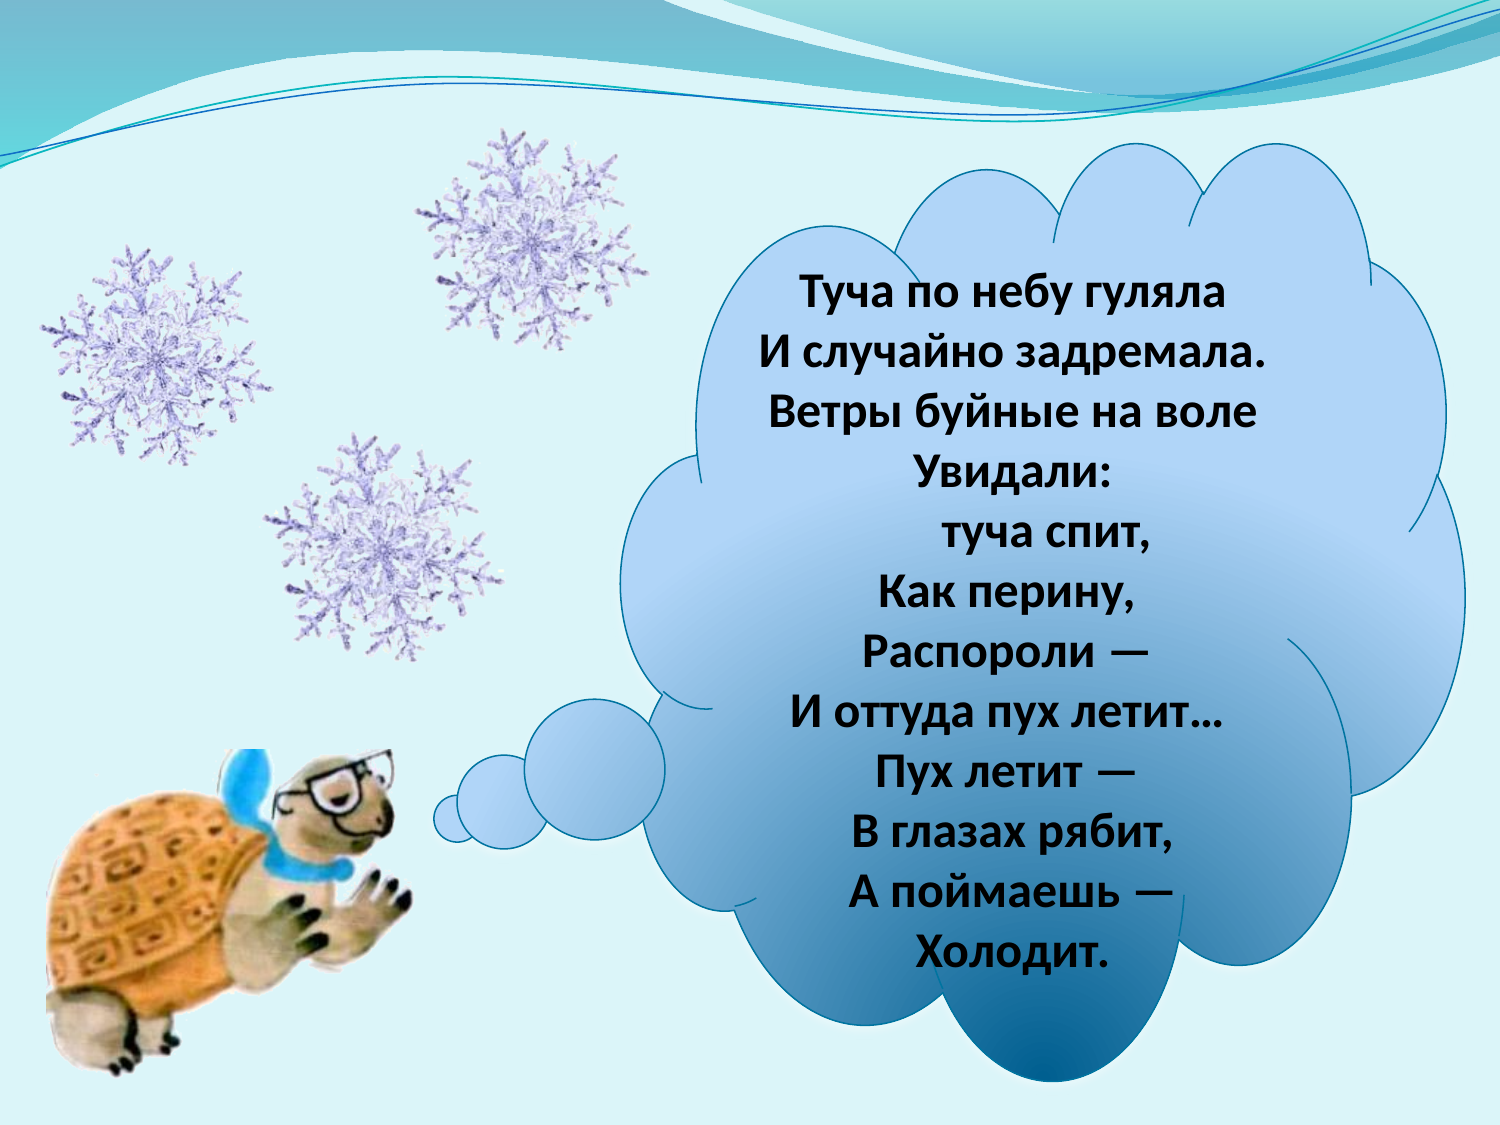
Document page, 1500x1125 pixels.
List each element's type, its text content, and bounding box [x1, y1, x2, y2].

picture [398, 116, 662, 358]
picture [46, 749, 423, 1087]
text_box Туча по небу гуляла И случайно задремала. Ветры буйные на воле Увидали: туча спит, Как перину, Распороли — И оттуда пух летит… Пух летит — В глазах рябит, А поймаешь — Холодит. [433, 142, 1466, 1083]
picture [23, 234, 516, 669]
